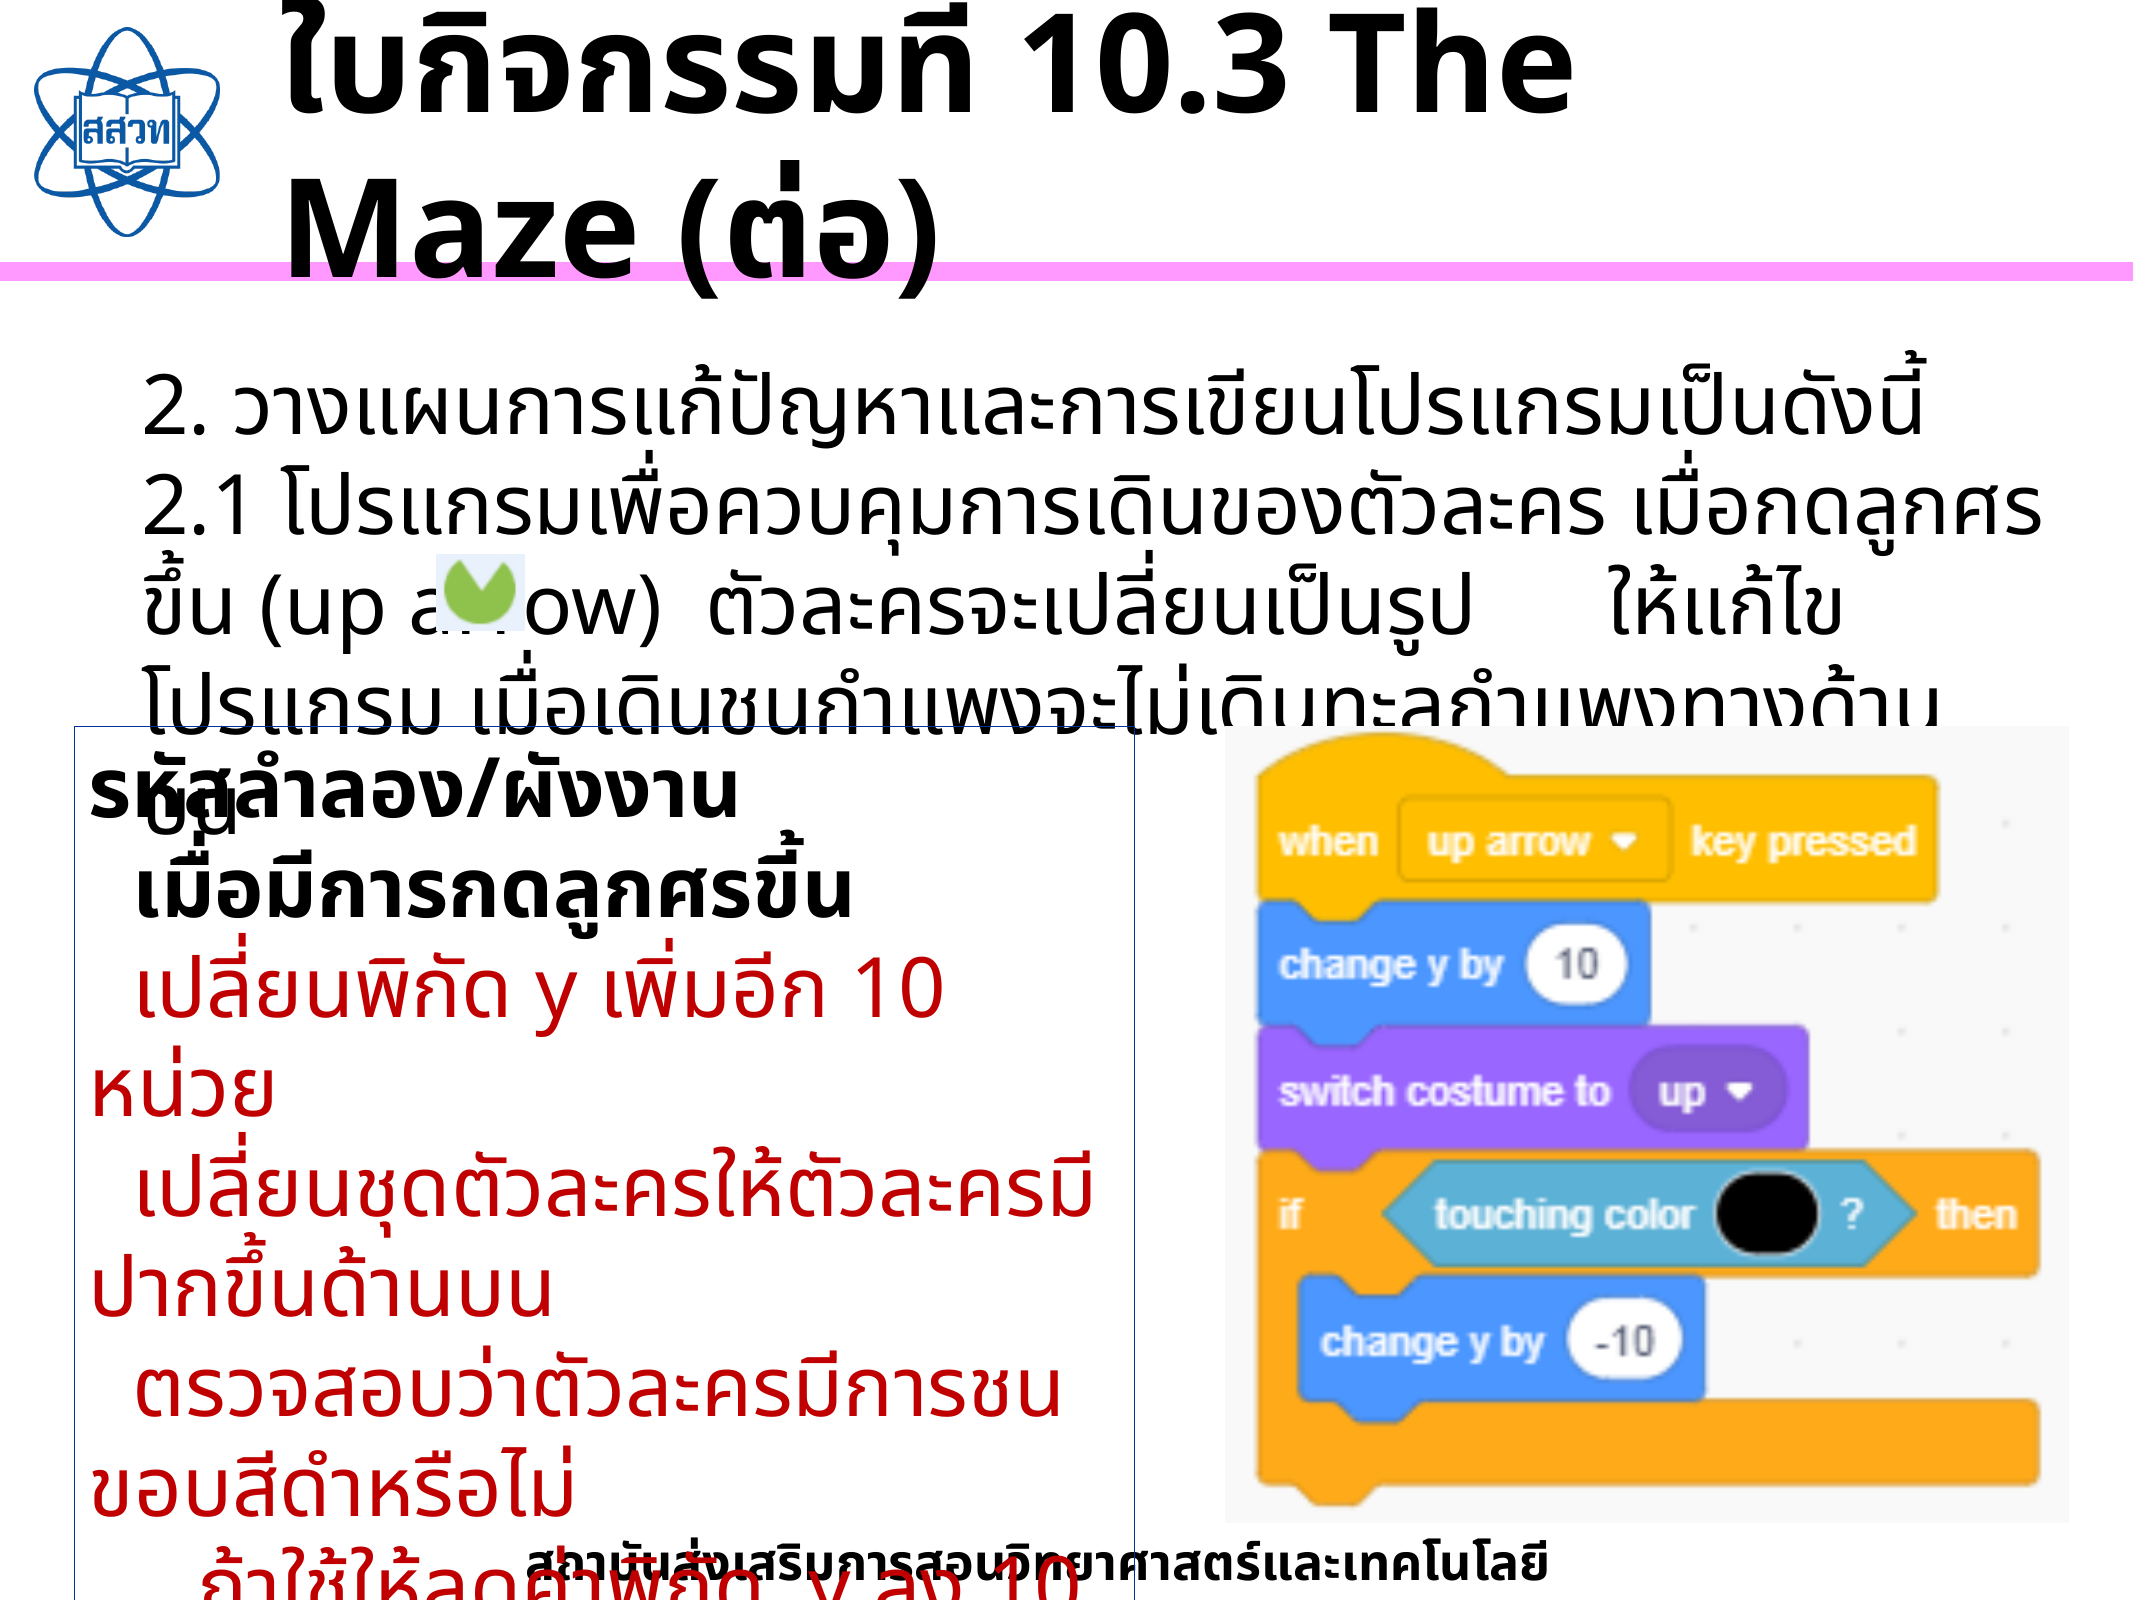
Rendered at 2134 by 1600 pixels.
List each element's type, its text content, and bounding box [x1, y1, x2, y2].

text_box 2. วางแผนการแก้ปัญหาและการเขียนโปรแกรมเป็นดังนี้ 2.1 โปรแกรมเพื่อควบคุมการเดินของตัวละคร เมื่อกดลูกศรขึ้น (up arrow) ตัวละครจะเปลี่ยนเป็นรูป ให้แก้ไขโปรแกรม เมื่อเดินชนกำแพงจะไม่เดินทะลุกำแพงทางด้านบน [126, 344, 2069, 859]
picture [33, 27, 220, 237]
text_box ใบกิจกรรมที่ 10.3 The Maze (ต่อ) [271, 274, 1939, 314]
picture [1225, 726, 2069, 1524]
text_box ใบกิจกรรมที่ 10.3 The Maze (ต่อ) [271, 0, 1939, 269]
picture [436, 553, 526, 632]
text_box สถาบันส่งเสริมการสอนวิทยาศาสตร์และเทคโนโลยี [1135, 1522, 2002, 1589]
text_box รหัสลำลอง/ผังงาน เมื่อมีการกดลูกศรขี้น เปลี่ยนพิกัด y เพิ่มอีก 10 หน่วย เปลี่ยนชุดตัวละครให้ตัวละครมีปากขึ้นด้านบน ตรวจสอบว่าตัวละครมีการชนขอบสีดำหรือไม่ ถ้าใช้ให้ลดค่าพิกัด y ลง 10 หน่วย [74, 726, 1135, 1600]
